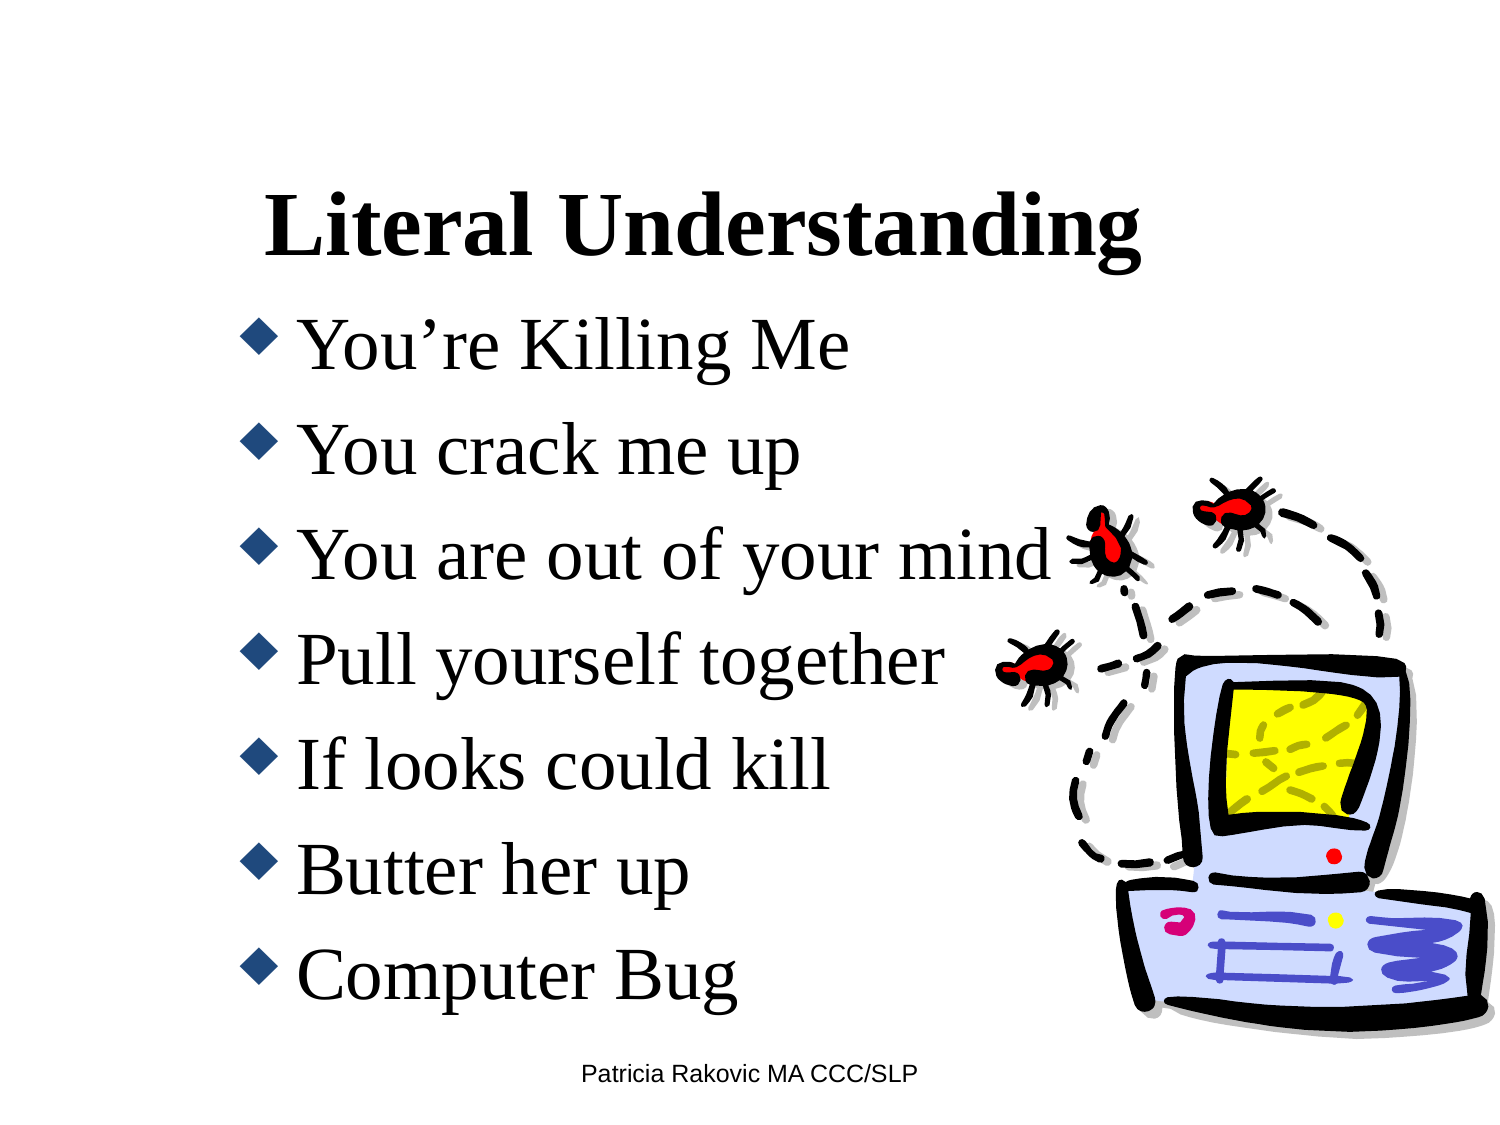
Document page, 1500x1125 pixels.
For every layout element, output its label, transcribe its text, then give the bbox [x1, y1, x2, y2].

footer Patricia Rakovic MA CCC/SLP [512, 1075, 988, 1103]
picture [994, 474, 1500, 1045]
text_box You’re Killing Me You crack me up You are out of your mind Pull yourself together If looks could kill Butter her up Computer Bug [225, 287, 1450, 1075]
text_box Literal Understanding [249, 99, 1388, 287]
